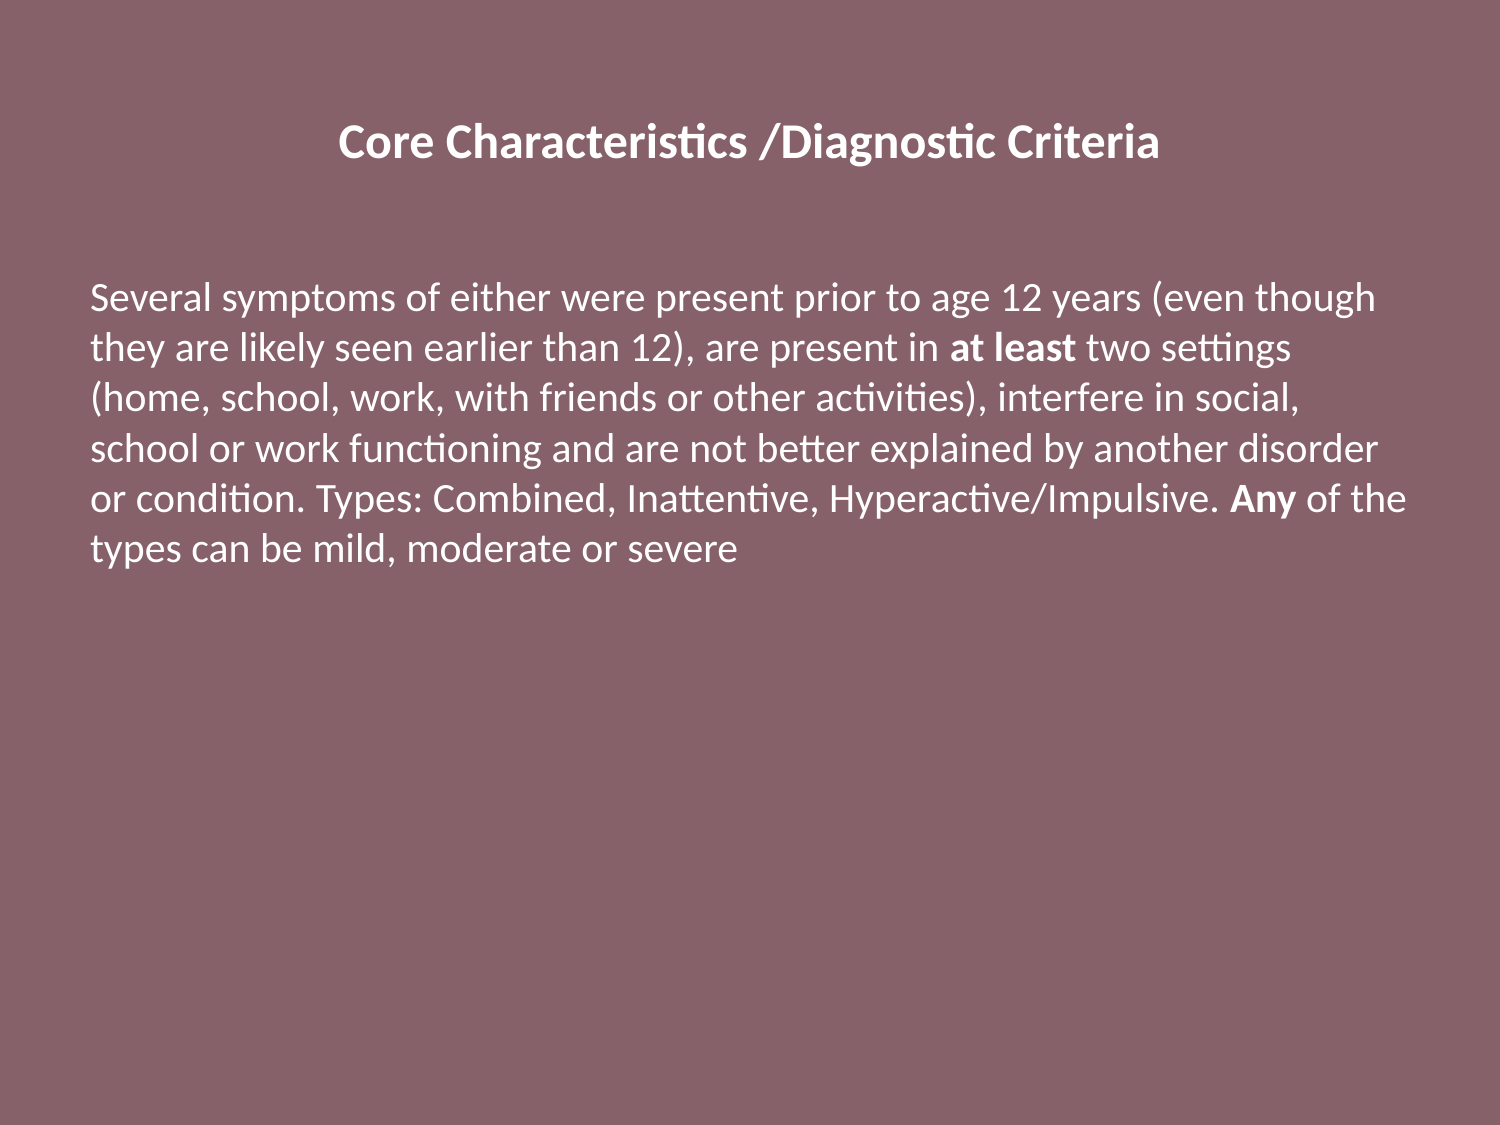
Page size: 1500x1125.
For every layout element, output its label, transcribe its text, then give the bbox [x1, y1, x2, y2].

title Core Characteristics /Diagnostic Criteria [75, 45, 1425, 233]
list Several symptoms of either were present prior to age 12 years (even though they are likely seen earlier than 12), are present in at least two settings (home, school, work, with friends or other activities), interfere in social, school or work functioning and are not better explained by another disorder or condition. Types: Combined, Inattentive, Hyperactive/Impulsive. Any of the types can be mild, moderate or severe [75, 262, 1425, 1005]
